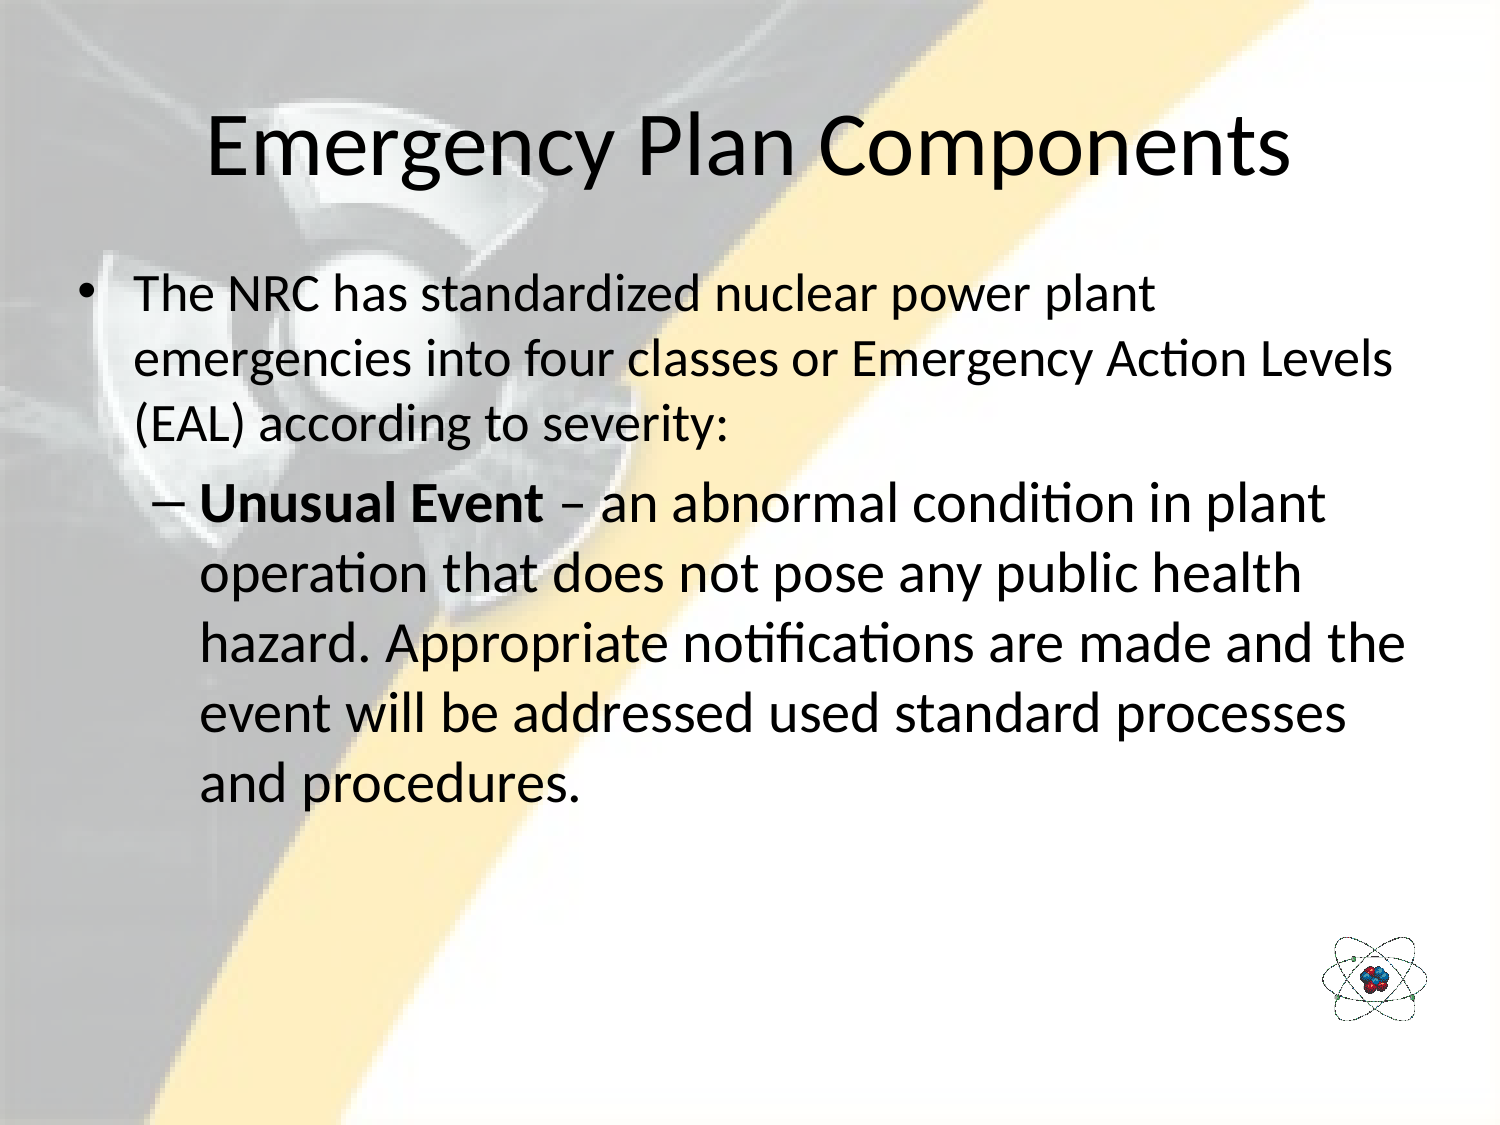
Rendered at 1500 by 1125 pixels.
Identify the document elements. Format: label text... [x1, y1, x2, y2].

title Emergency Plan Components [75, 45, 1425, 233]
list The NRC has standardized nuclear power plant emergencies into four classes or Emergency Action Levels (EAL) according to severity: Unusual Event – an abnormal condition in plant operation that does not pose any public health hazard. Appropriate notifications are made and the event will be addressed used standard processes and procedures. [62, 249, 1425, 1025]
